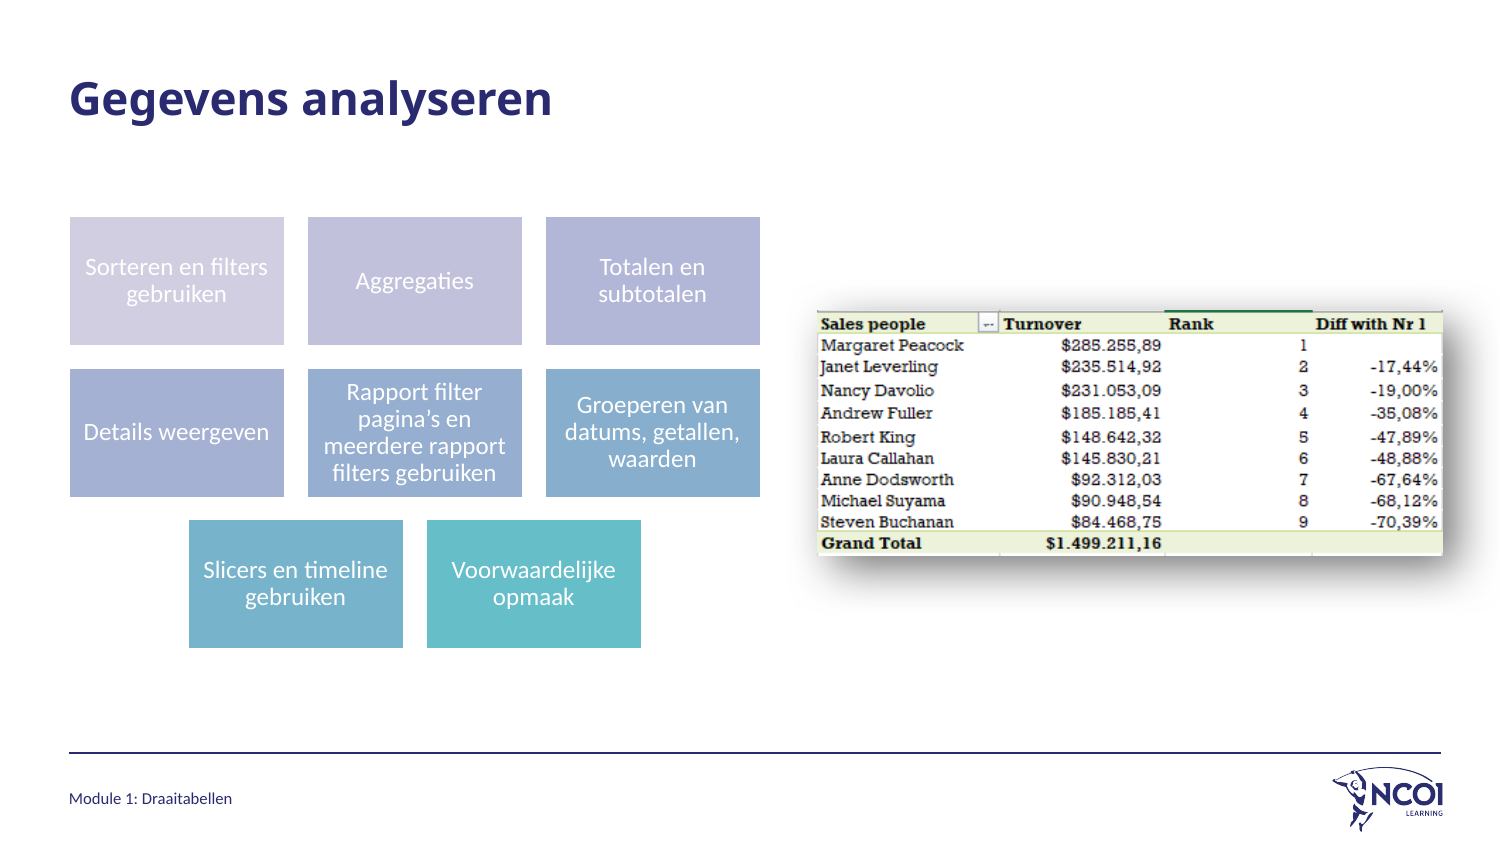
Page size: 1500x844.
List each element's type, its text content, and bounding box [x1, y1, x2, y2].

footer Module 1: Draaitabellen [53, 775, 561, 821]
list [68, 146, 761, 720]
picture [1310, 743, 1465, 844]
picture [817, 310, 1443, 556]
title Gegevens analyseren [68, 23, 1264, 125]
